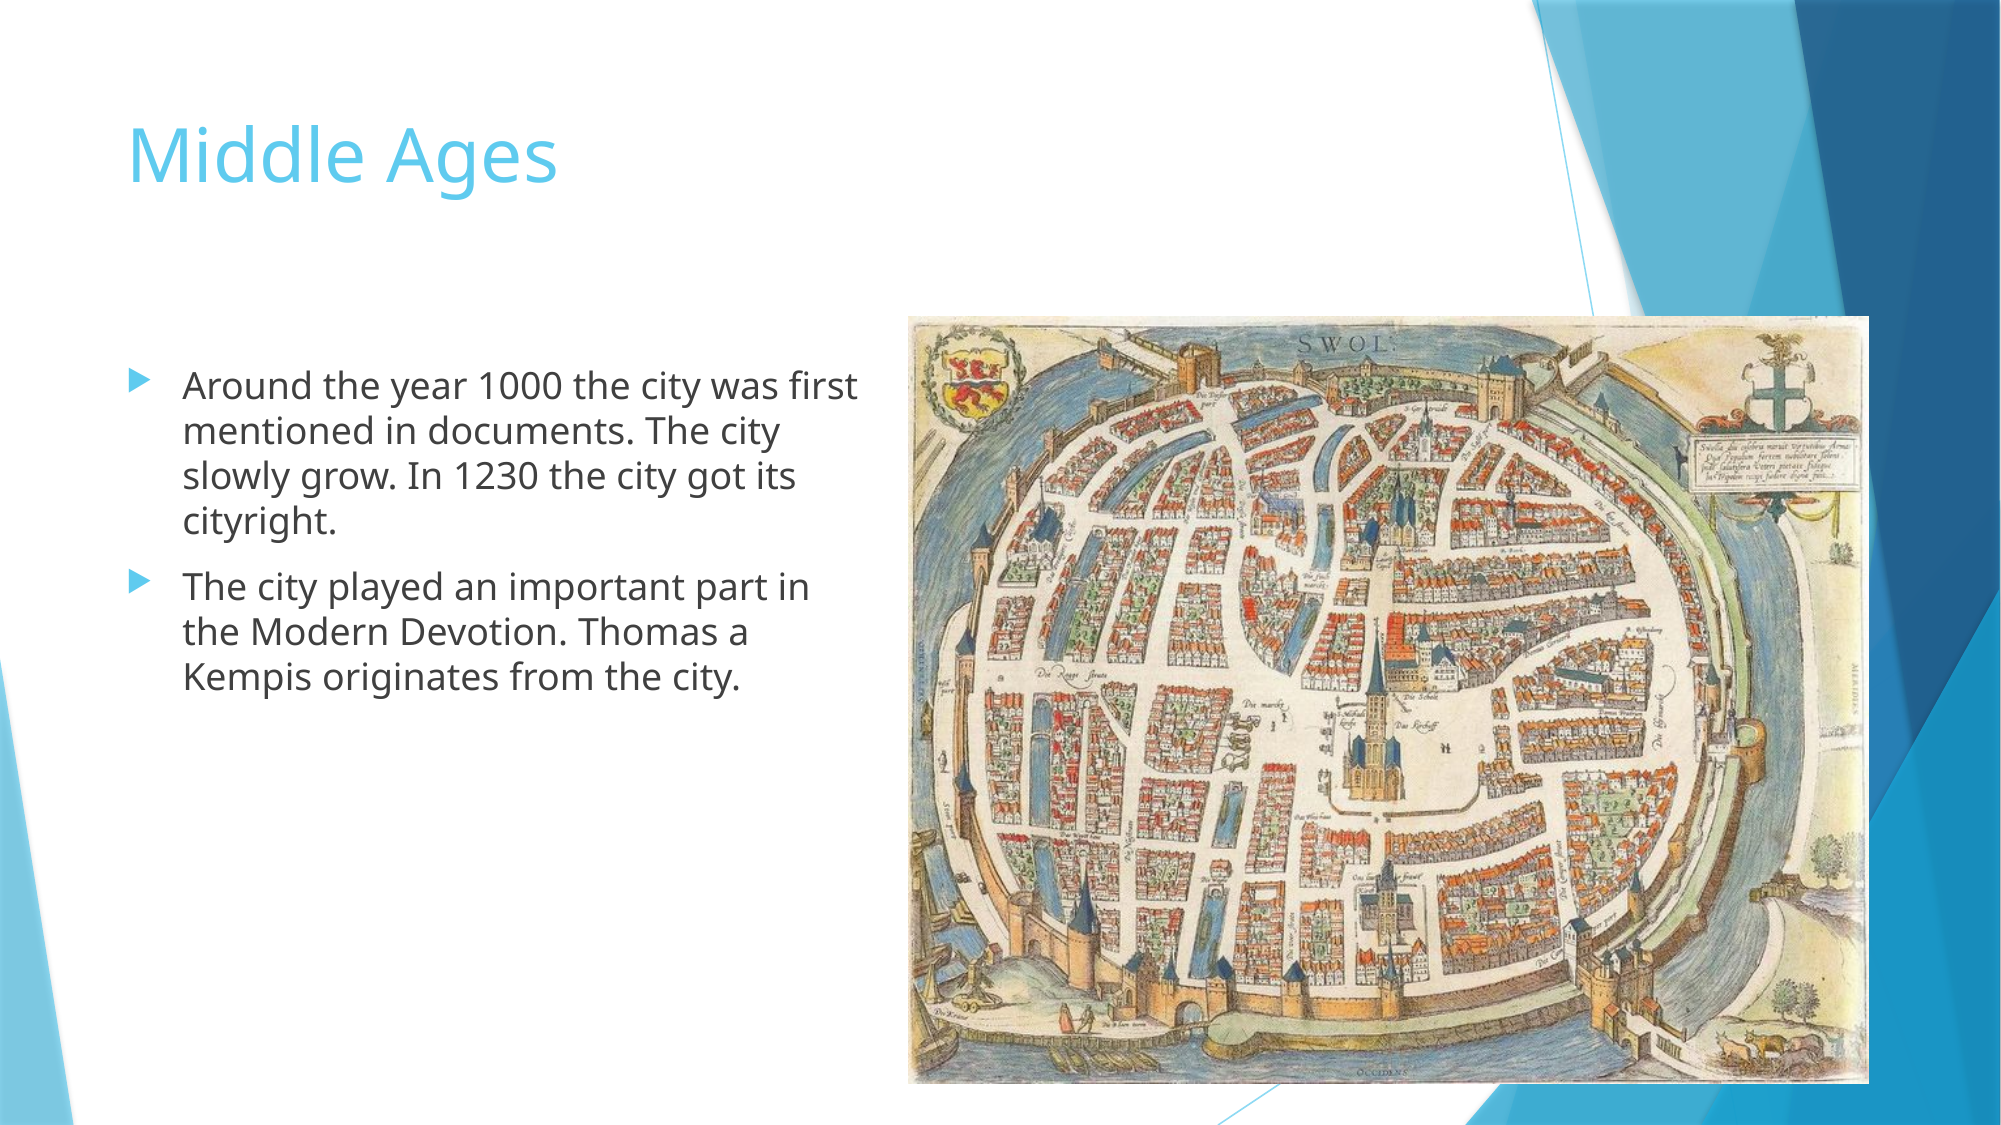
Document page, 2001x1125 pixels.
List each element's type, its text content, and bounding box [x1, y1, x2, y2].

list Around the year 1000 the city was first mentioned in documents. The city slowly grow. In 1230 the city got its cityright. The city played an important part in the Modern Devotion. Thomas a Kempis originates from the city. [111, 354, 879, 992]
title Middle Ages [111, 99, 1522, 317]
picture [907, 316, 1869, 1085]
